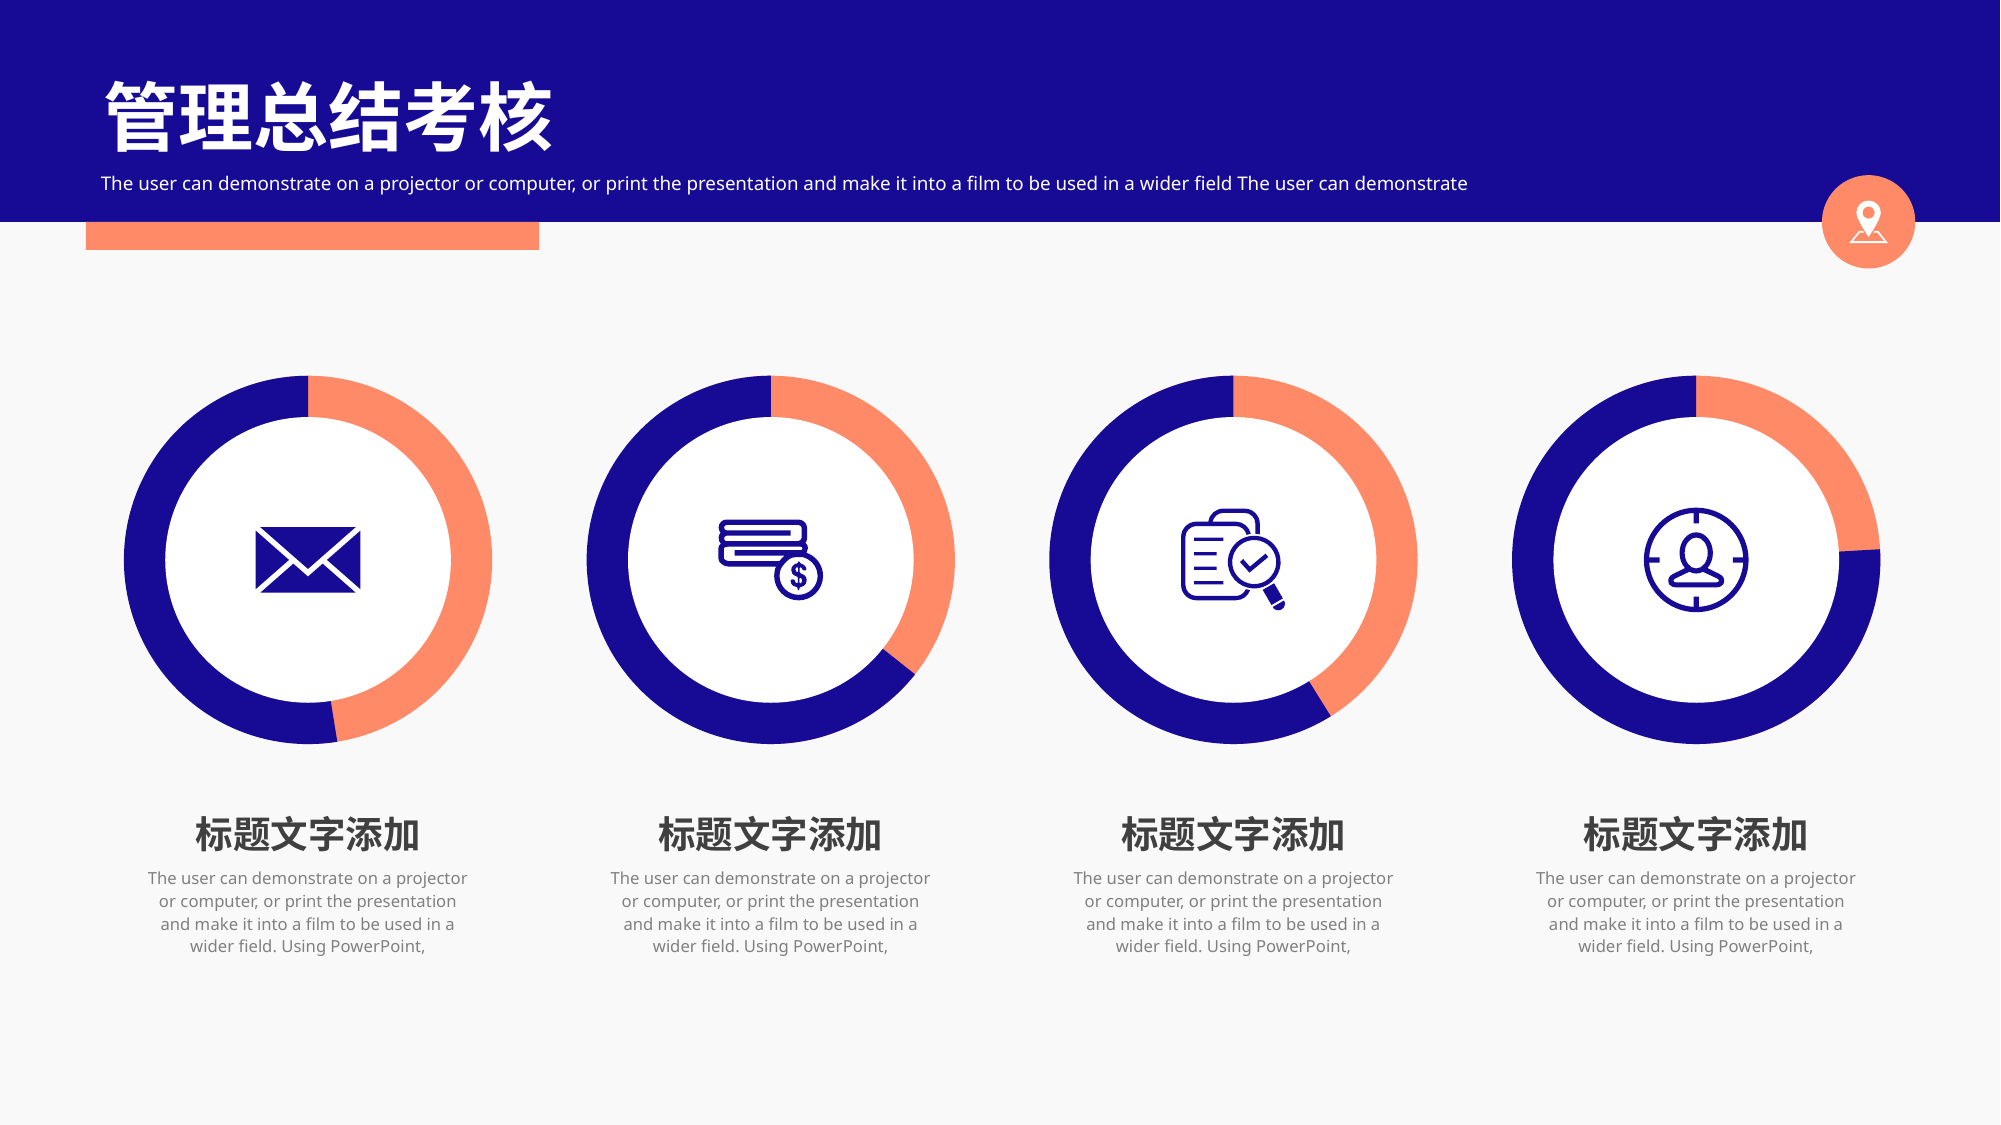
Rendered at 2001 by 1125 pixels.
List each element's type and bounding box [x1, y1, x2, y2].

text_box [1821, 175, 1916, 269]
text_box [1049, 375, 1418, 745]
text_box [1512, 375, 1881, 745]
text_box [1490, 795, 1902, 989]
text_box [586, 375, 955, 745]
text_box [1028, 795, 1439, 989]
text_box [85, 63, 1600, 203]
text_box [0, 0, 2000, 223]
text_box [85, 221, 540, 251]
text_box [102, 795, 514, 989]
text_box [123, 375, 493, 745]
text_box [565, 795, 976, 989]
